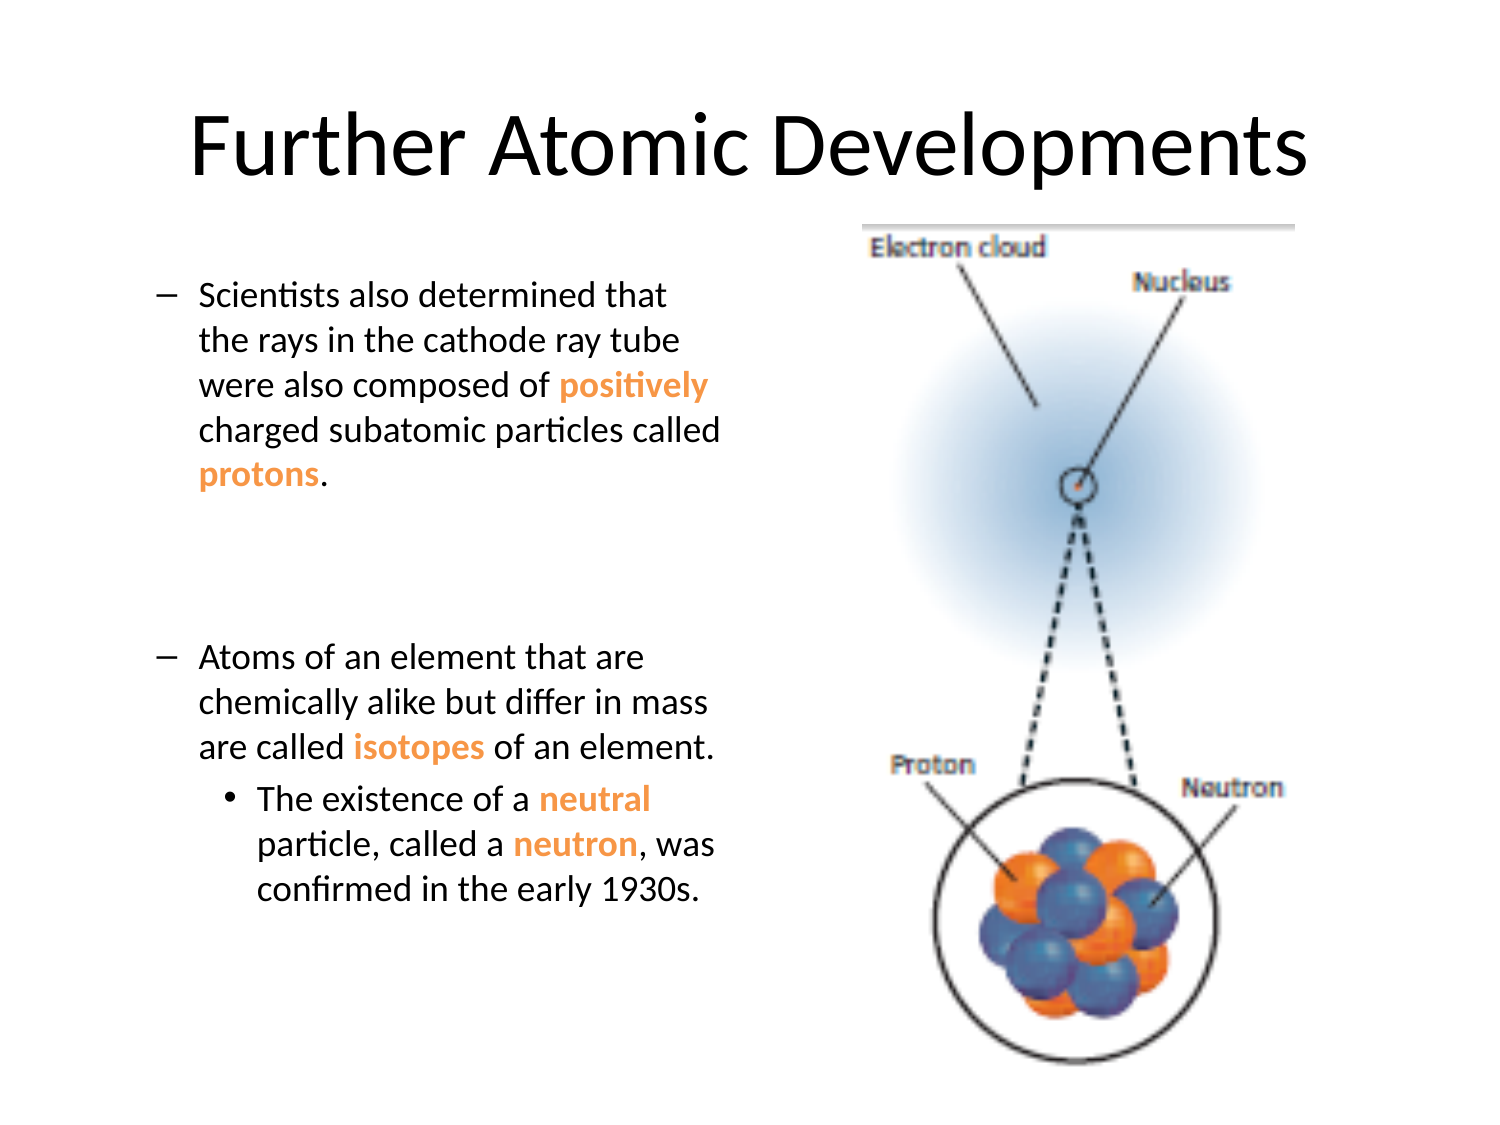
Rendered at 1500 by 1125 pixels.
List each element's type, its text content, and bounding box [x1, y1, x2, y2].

list Scientists also determined that the rays in the cathode ray tube were also composed of positively charged subatomic particles called protons. Atoms of an element that are chemically alike but differ in mass are called isotopes of an element. The existence of a neutral particle, called a neutron, was confirmed in the early 1930s. [75, 262, 738, 1005]
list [862, 224, 1295, 1082]
title Further Atomic Developments [75, 45, 1425, 233]
